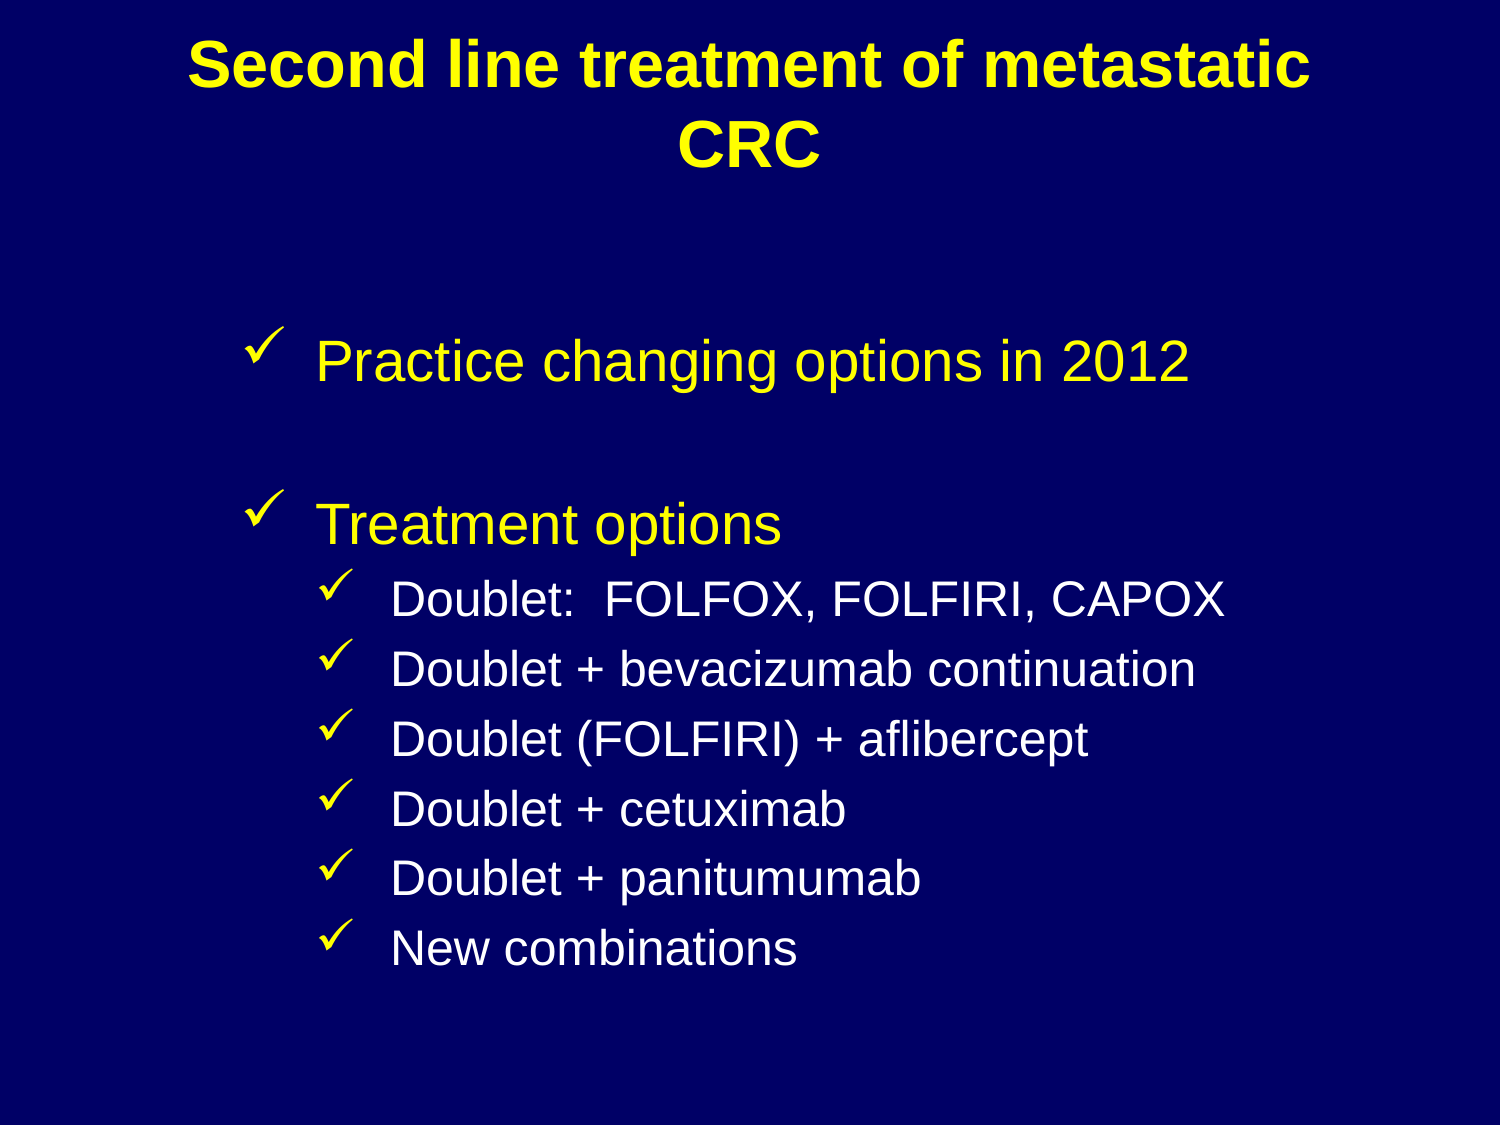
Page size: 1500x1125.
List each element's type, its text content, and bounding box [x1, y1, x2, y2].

subtitle Practice changing options in 2012 Treatment options Doublet: FOLFOX, FOLFIRI, CAPOX Doublet + bevacizumab continuation Doublet (FOLFIRI) + aflibercept Doublet + cetuximab Doublet + panitumumab New combinations [225, 243, 1275, 531]
text_box Second line treatment of metastatic CRC [112, 7, 1388, 195]
